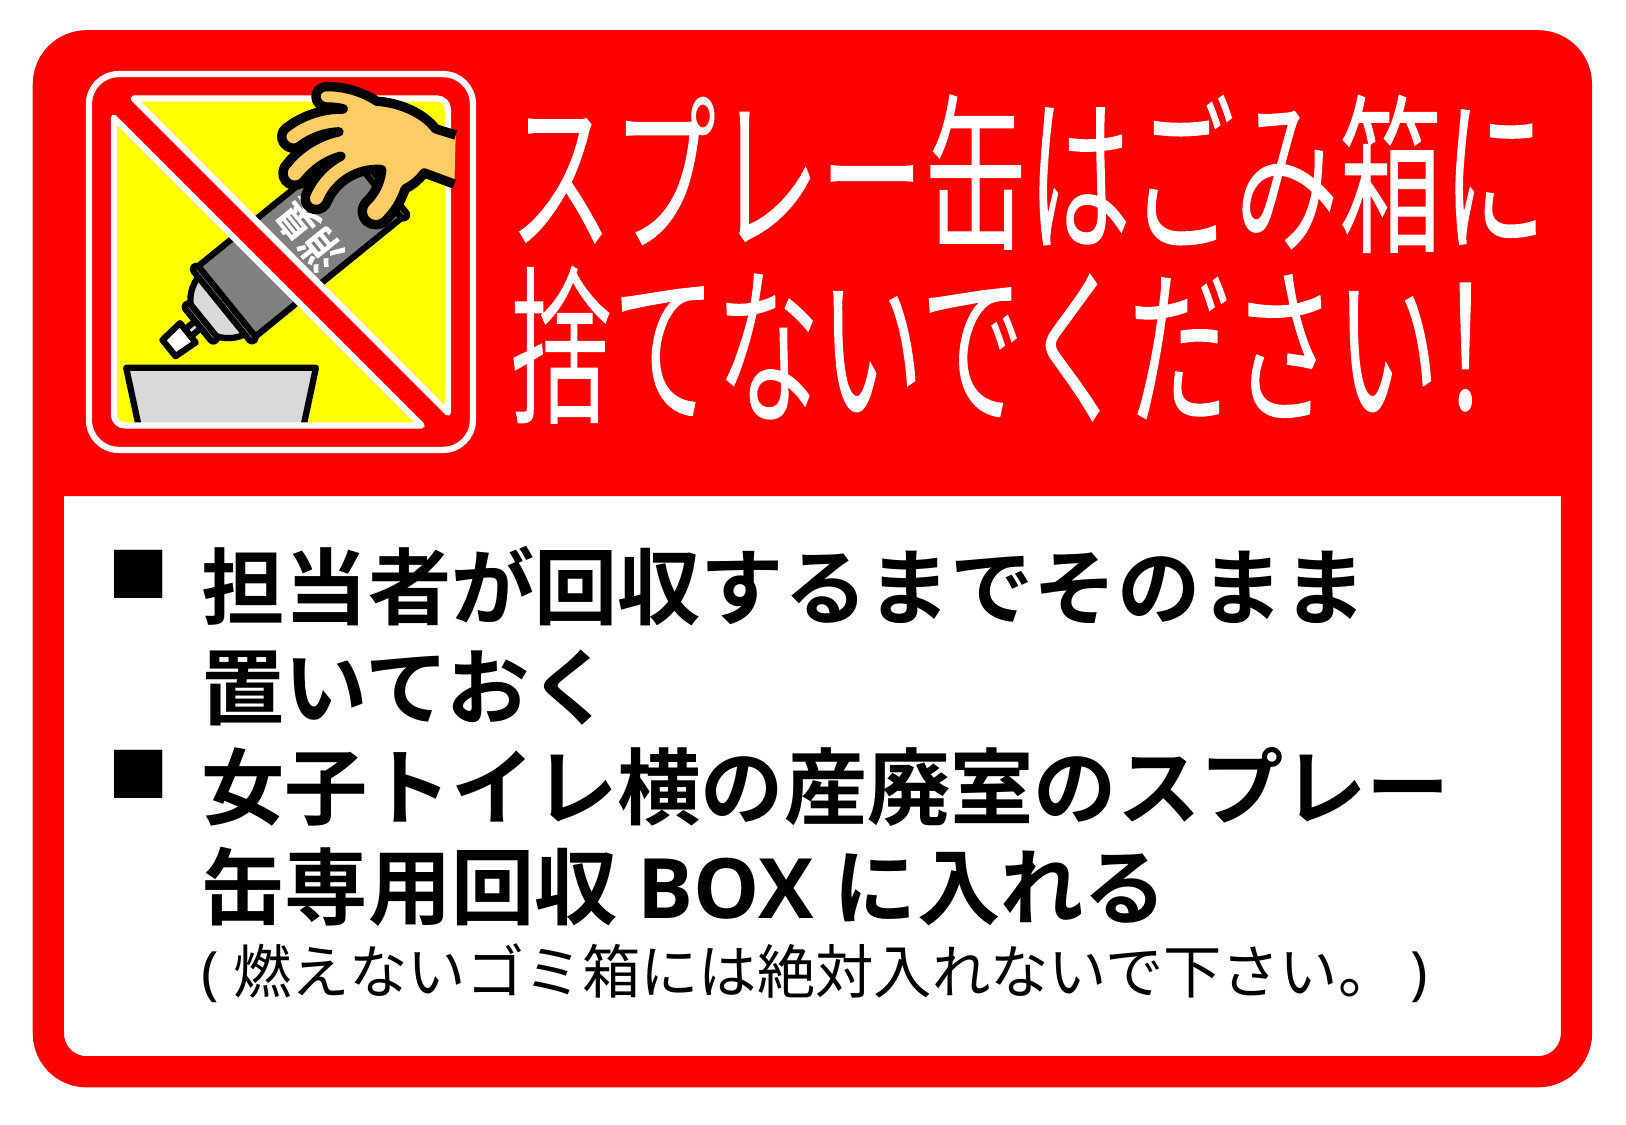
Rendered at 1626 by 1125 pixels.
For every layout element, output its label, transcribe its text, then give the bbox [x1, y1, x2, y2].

text_box [48, 38, 1584, 499]
text_box 担当者が回収するまでそのまま 置いておく 女子トイレ横の産廃室のスプレー缶専用回収BOXに入れる (燃えないゴミ箱には絶対入れないで下さい。) [93, 527, 1532, 1013]
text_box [88, 73, 474, 451]
text_box [46, 43, 1579, 1074]
